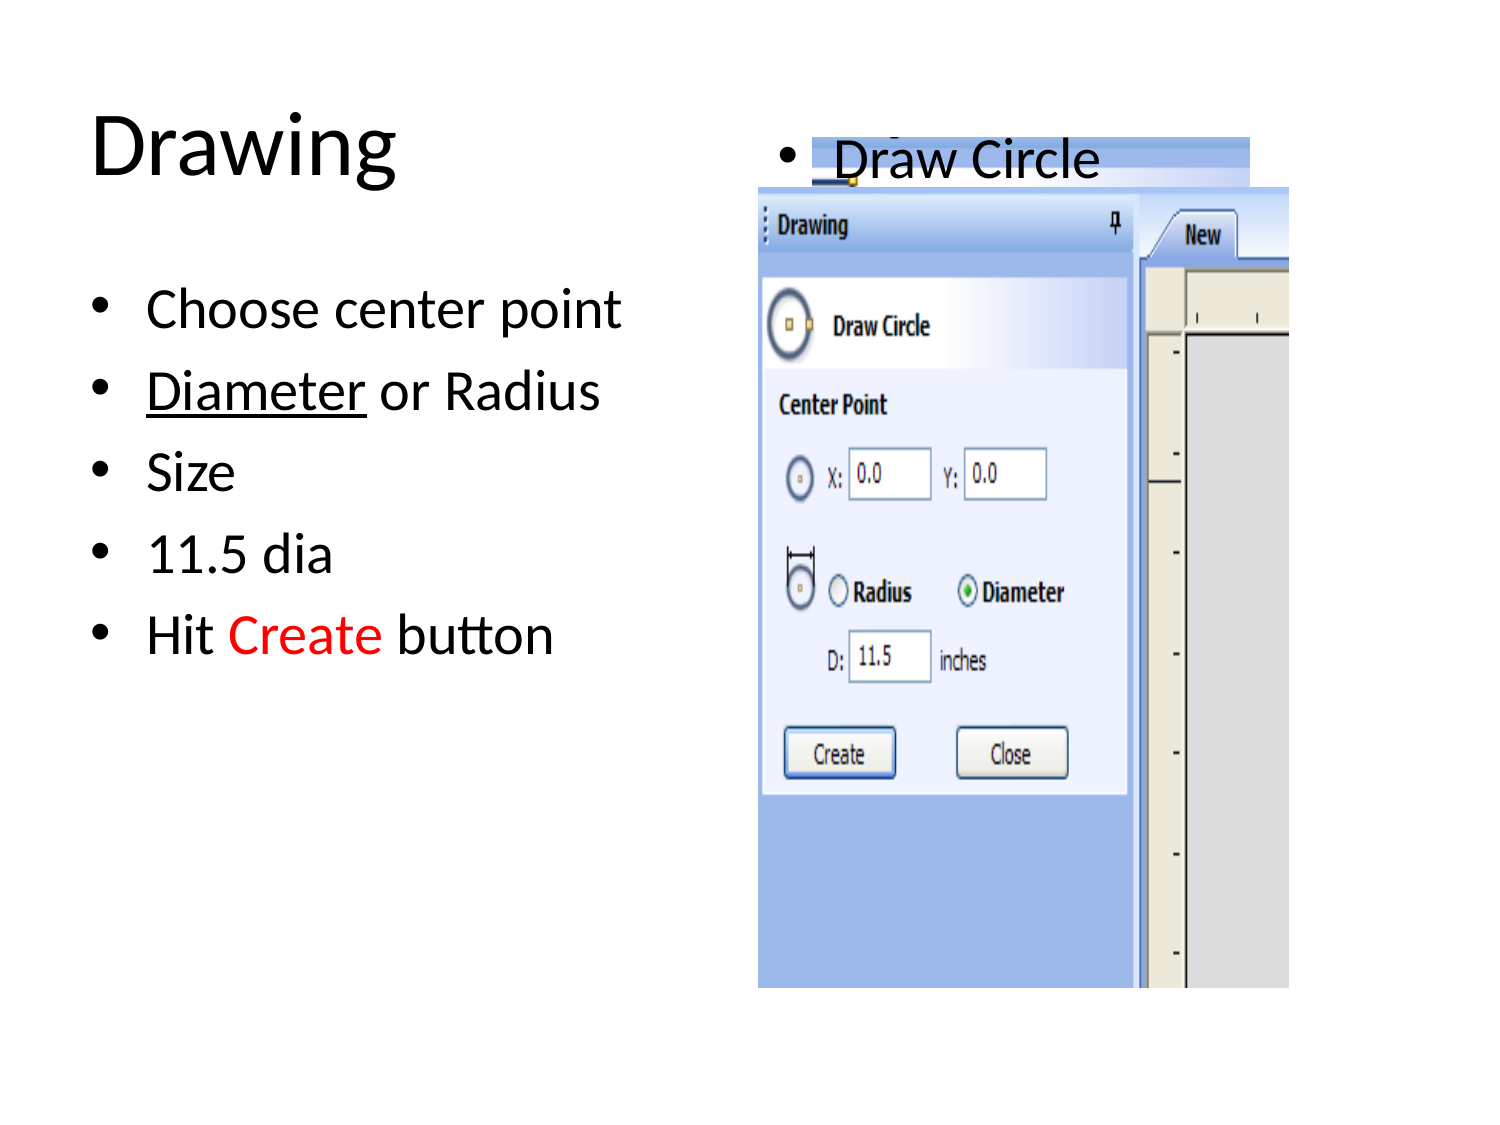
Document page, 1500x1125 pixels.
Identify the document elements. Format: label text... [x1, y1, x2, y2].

list Draw Circle [762, 112, 1425, 1013]
list Choose center point Diameter or Radius Size 11.5 dia Hit Create button [75, 262, 738, 1005]
title Drawing [75, 45, 1425, 233]
picture [757, 137, 1290, 988]
